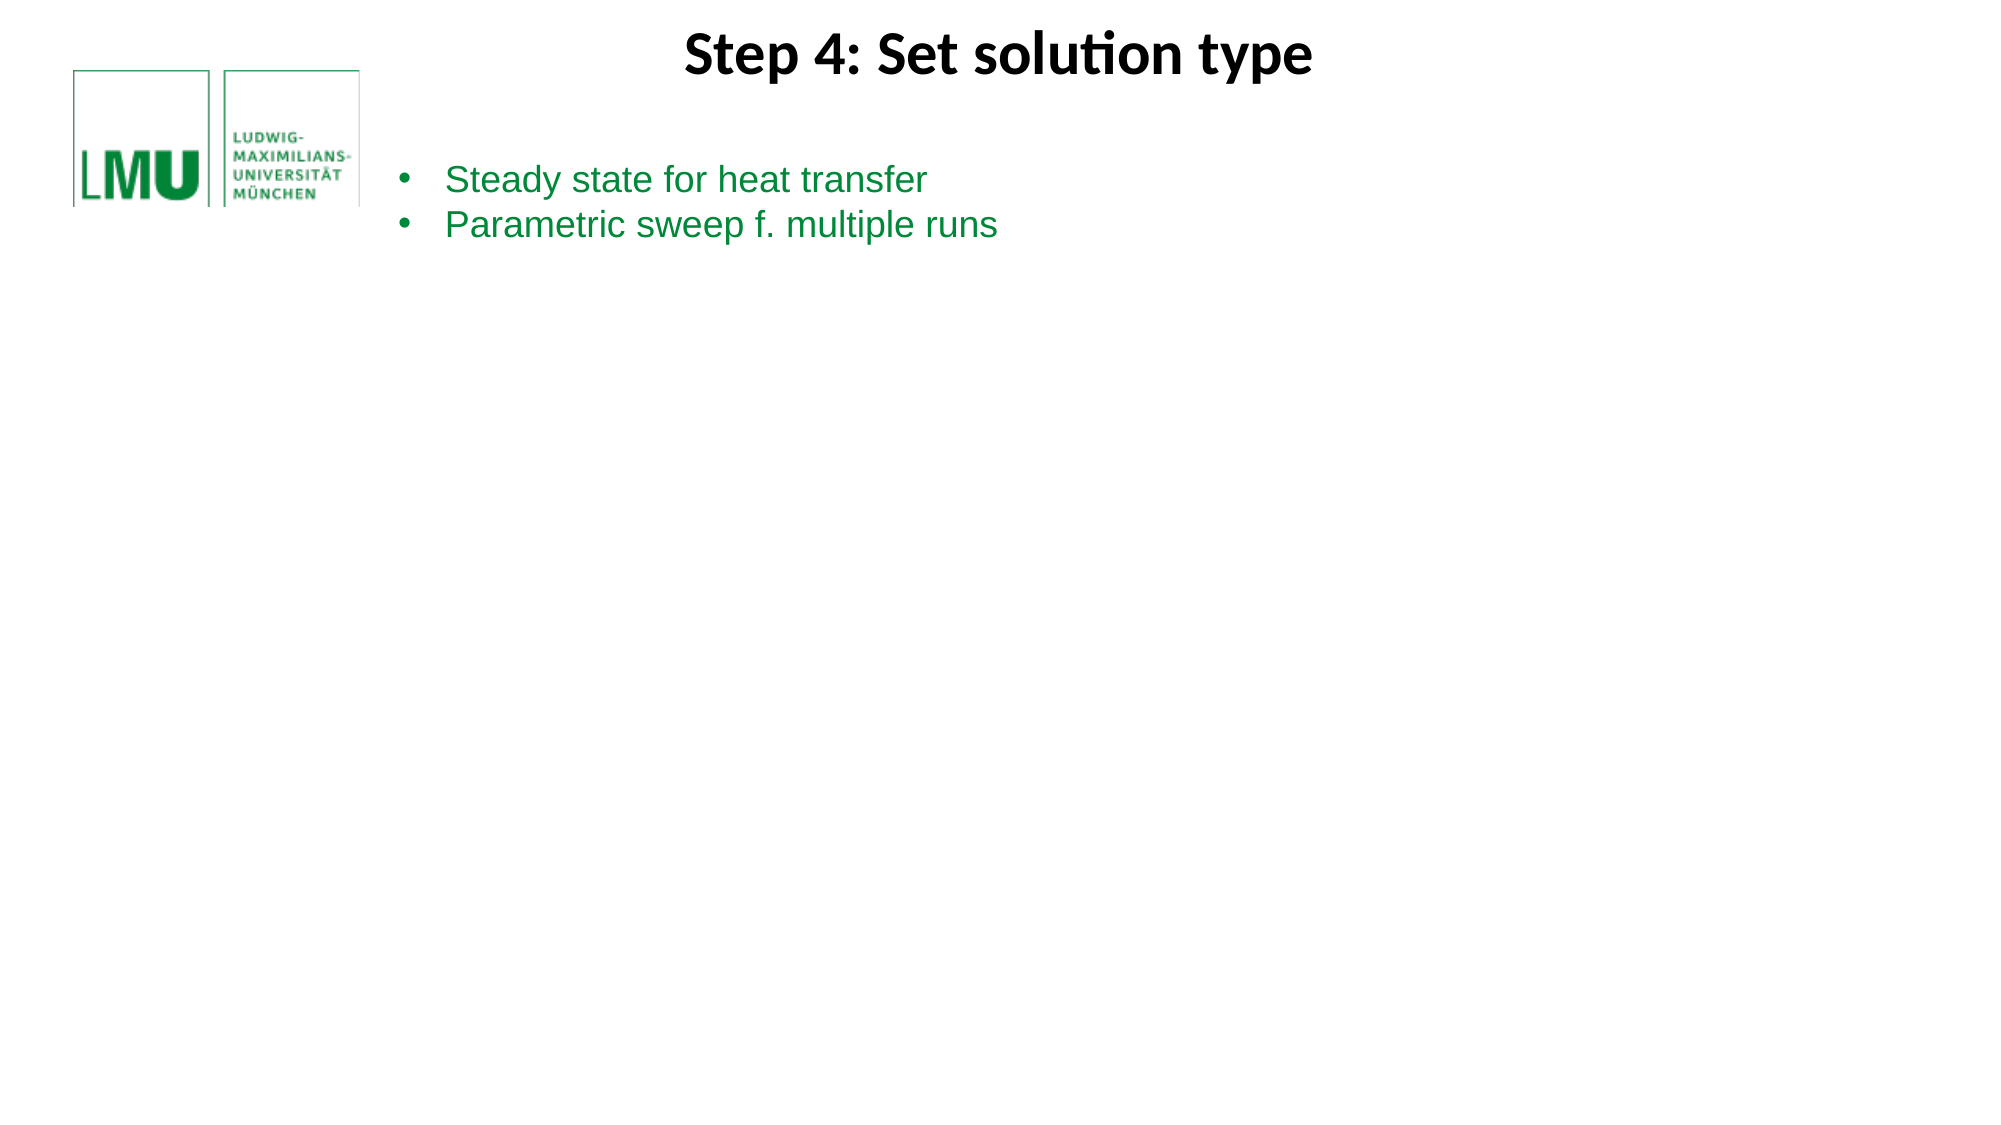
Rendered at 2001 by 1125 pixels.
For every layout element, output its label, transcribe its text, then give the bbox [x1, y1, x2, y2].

text_box Steady state for heat transfer Parametric sweep f. multiple runs [383, 147, 1797, 298]
text_box Step 4: Set solution type [249, 4, 1750, 95]
